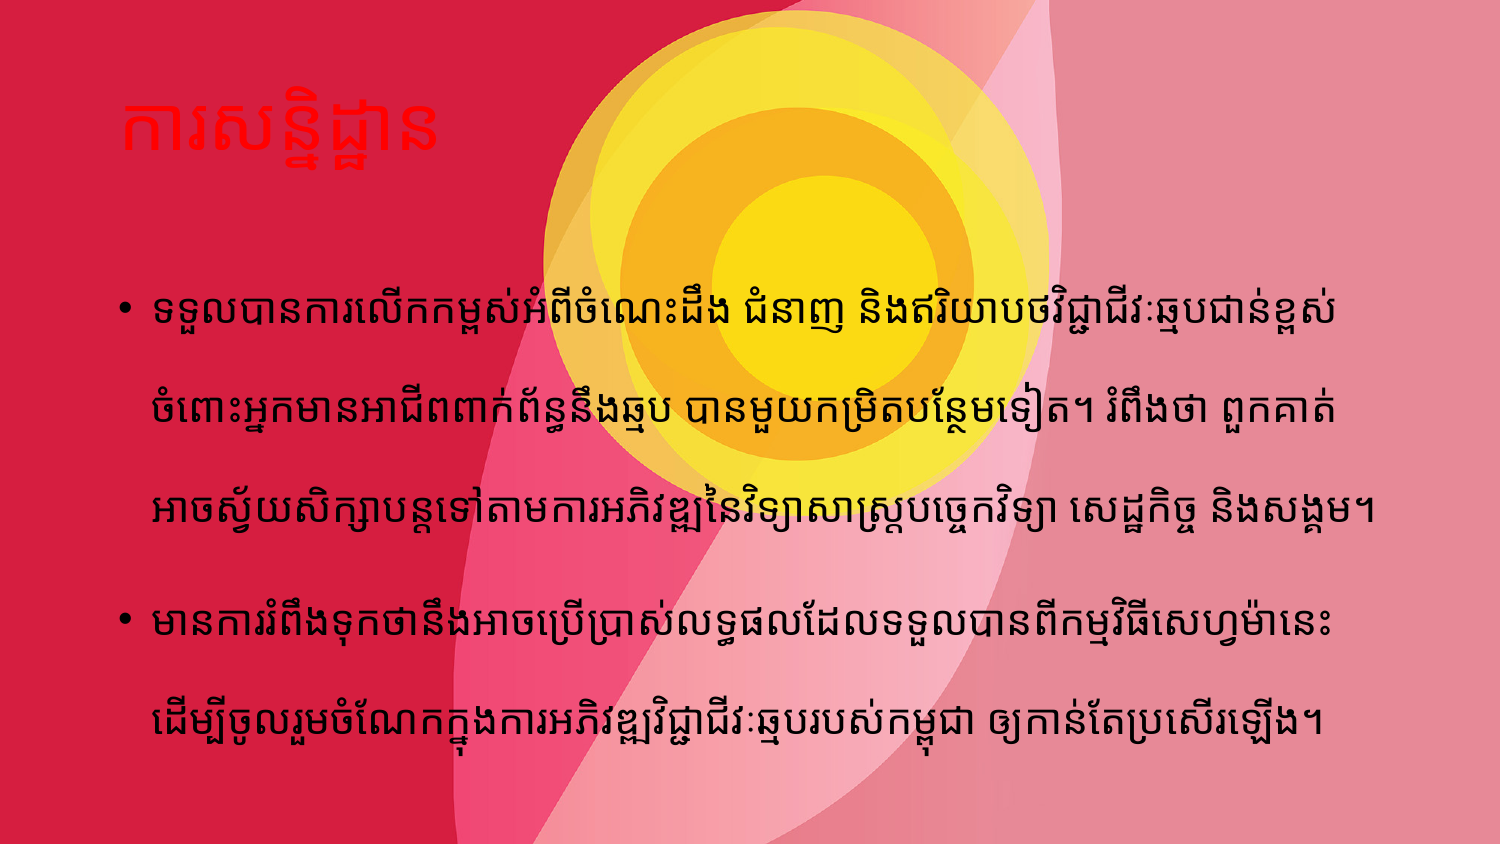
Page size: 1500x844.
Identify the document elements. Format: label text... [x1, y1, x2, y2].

title ការសន្និដ្ឋាន [103, 44, 1397, 208]
picture [0, 0, 1500, 844]
list ទទួលបានការលើកកម្ពស់អំពីចំណេះដឹង ជំនាញ និងឥរិយាបថវិជ្ជាជីវៈឆ្មបជាន់ខ្ពស់ ចំពោះអ្នកមានអាជីពពាក់ព័ន្ធនឹងឆ្មប បានមួយកម្រិតបន្ថែមទៀត។ រំពឹងថា ពួកគាត់អាចស្វ័យសិក្សាបន្តទៅតាមការអភិវឌ្ឍនៃវិទ្យាសាស្ត្របច្ចេកវិទ្យា សេដ្ឋកិច្ច និងសង្គម។ មានការរំពឹងទុកថានឹងអាចប្រើប្រាស់លទ្ធផលដែលទទួលបានពីកម្មវិធីសេហ្វម៉ានេះ ដើម្បីចូលរួមចំណែកក្នុងការអភិវឌ្ឍវិជ្ជាជីវៈឆ្មបរបស់កម្ពុជា ឲ្យកាន់តែប្រសើរឡើង។ [103, 224, 1397, 760]
